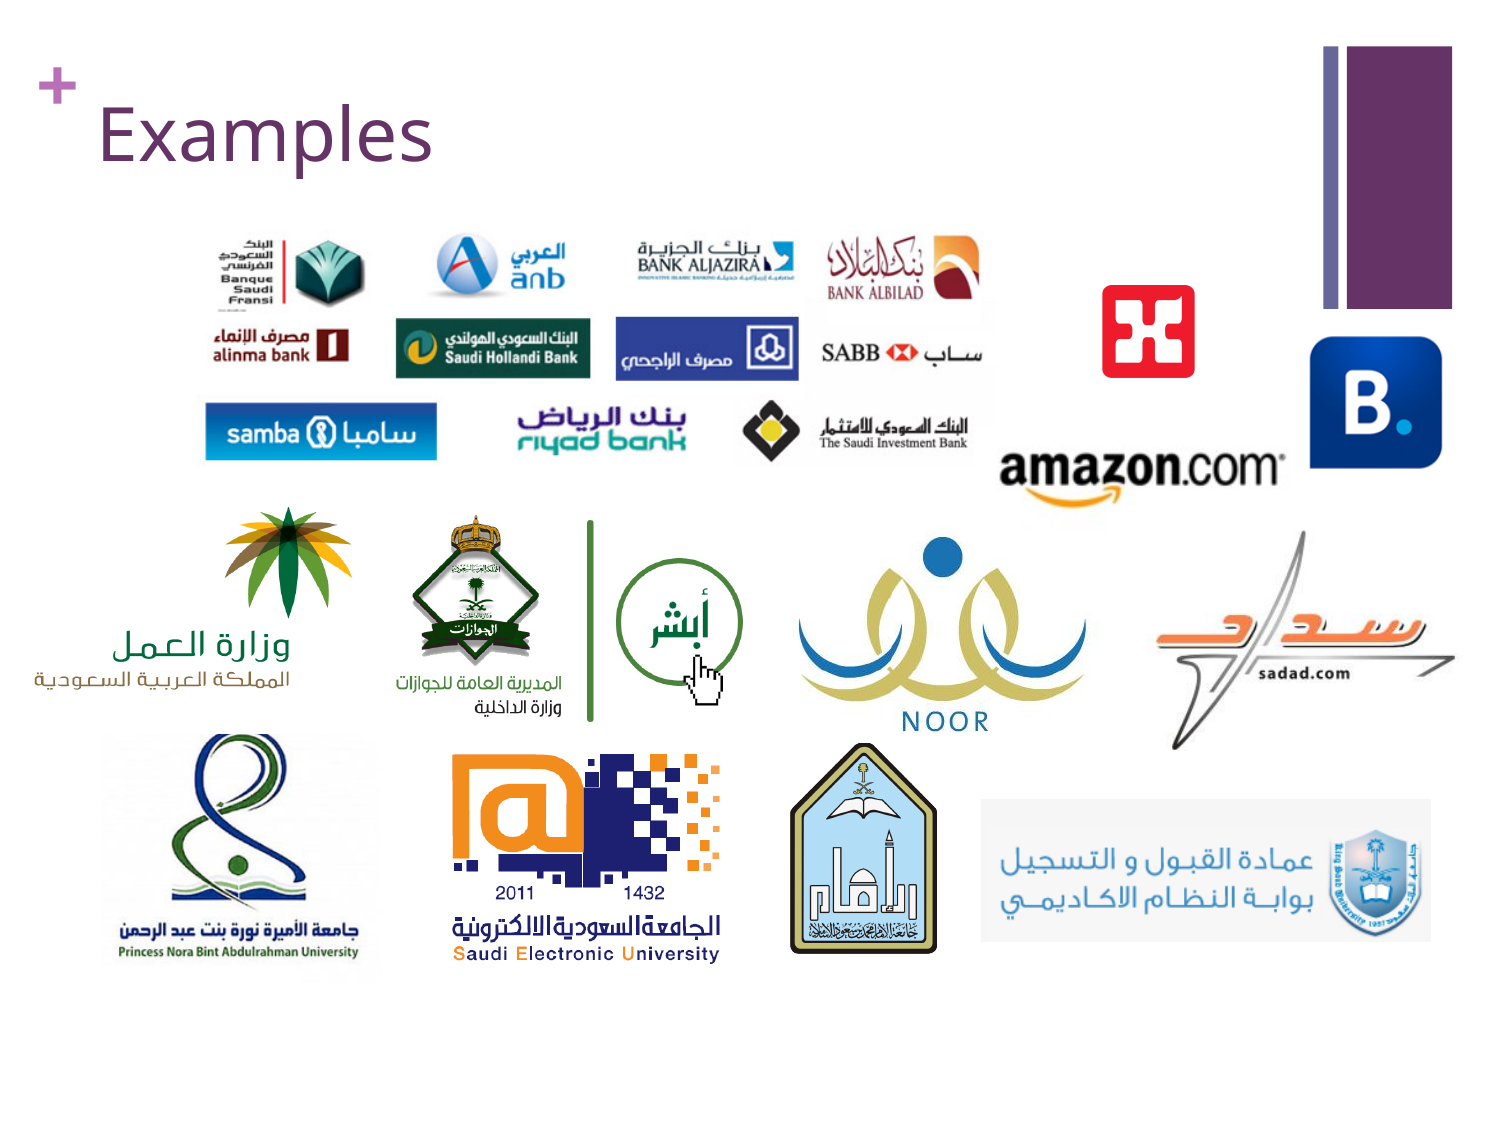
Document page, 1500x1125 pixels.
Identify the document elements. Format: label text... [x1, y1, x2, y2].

title Examples [81, 79, 1322, 263]
picture [12, 488, 779, 743]
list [101, 745, 381, 983]
picture [428, 749, 780, 1005]
picture [166, 220, 998, 478]
picture [789, 752, 937, 954]
picture [1101, 284, 1196, 379]
picture [783, 526, 1108, 744]
picture [1288, 320, 1465, 480]
picture [980, 799, 1432, 943]
picture [966, 397, 1482, 751]
